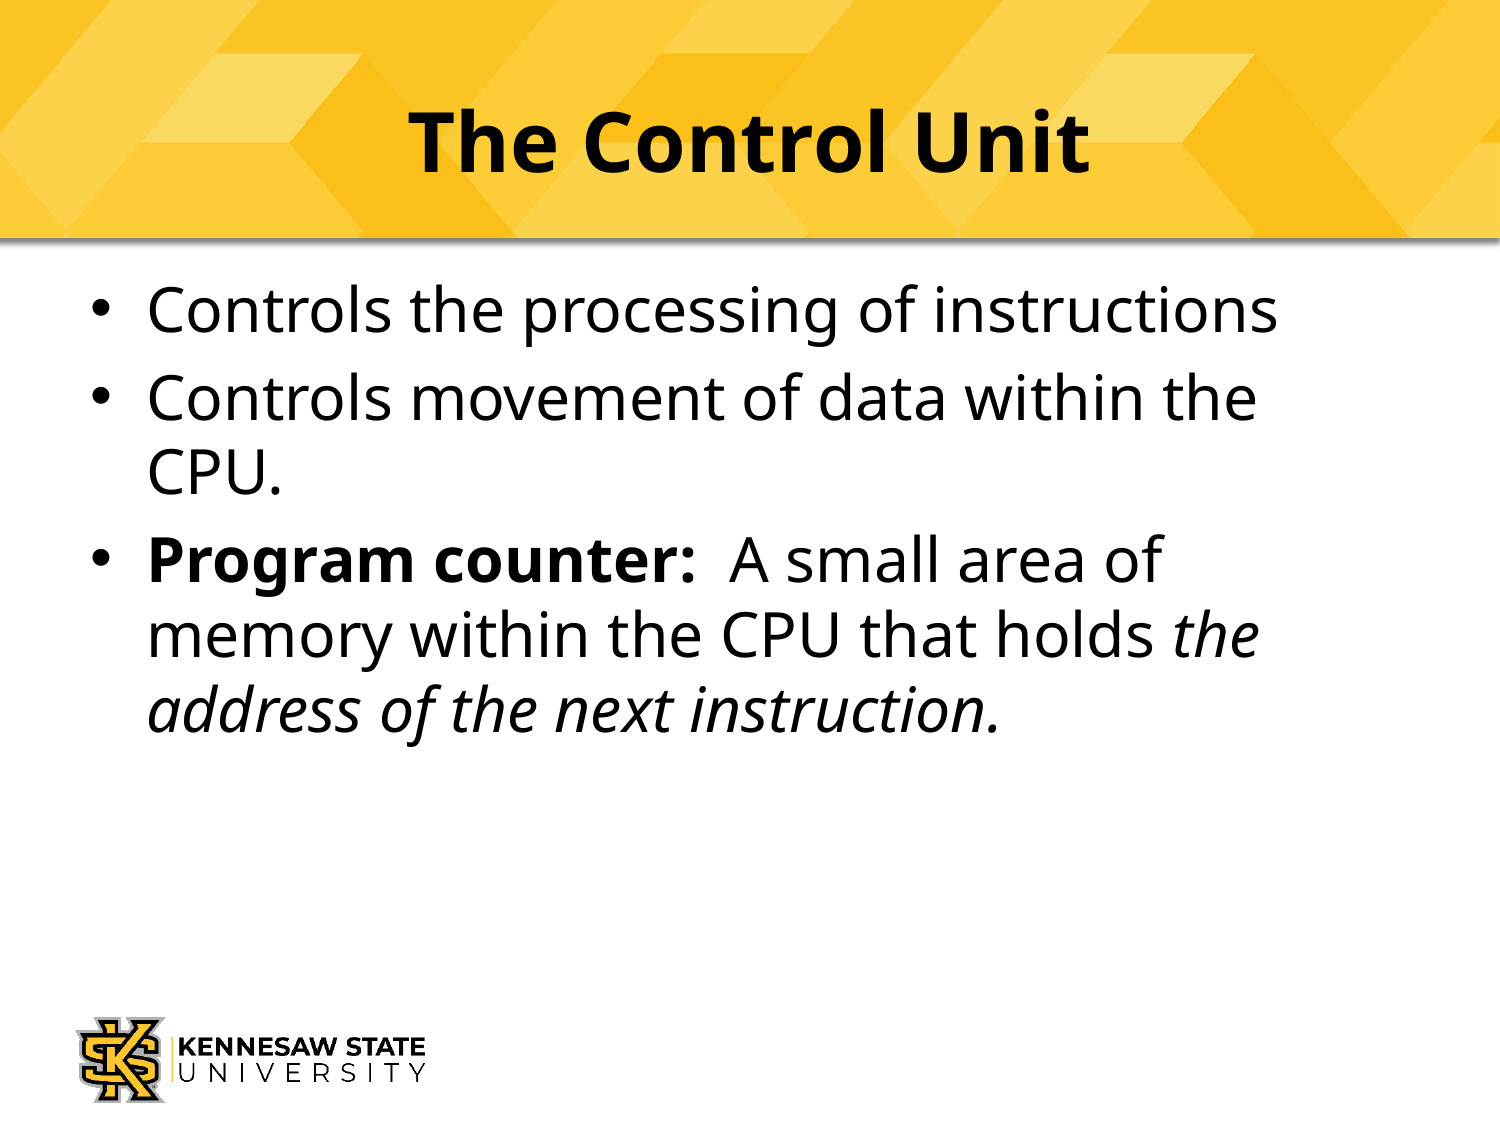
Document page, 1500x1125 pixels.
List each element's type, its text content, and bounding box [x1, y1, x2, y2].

list Controls the processing of instructions Controls movement of data within the CPU. Program counter: A small area of memory within the CPU that holds the address of the next instruction. [75, 262, 1425, 1005]
picture [0, 0, 1500, 251]
picture [75, 1017, 425, 1103]
title The Control Unit [75, 45, 1425, 233]
